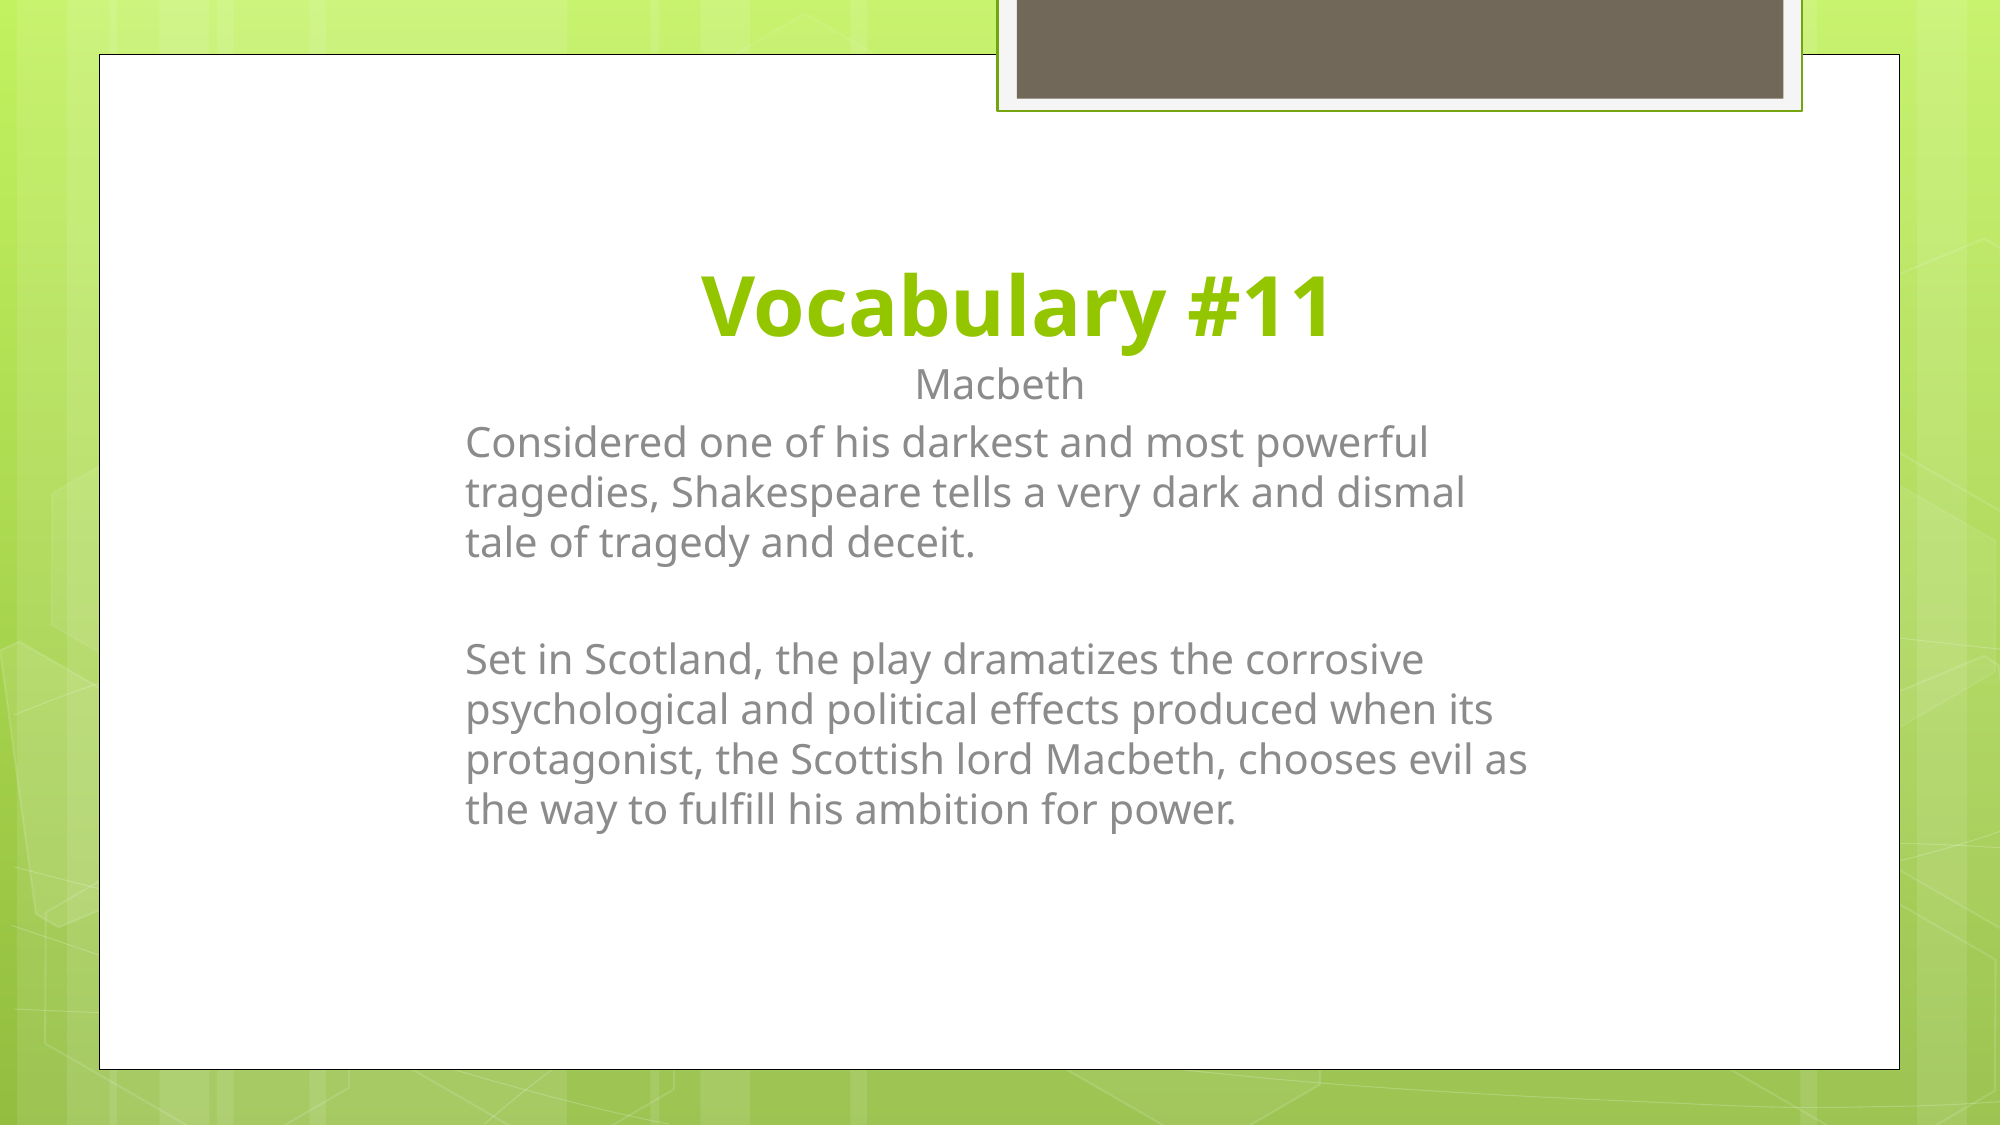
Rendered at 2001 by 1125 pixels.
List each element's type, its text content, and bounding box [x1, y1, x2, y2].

list Macbeth Considered one of his darkest and most powerful tragedies, Shakespeare tells a very dark and dismal tale of tragedy and deceit. Set in Scotland, the play dramatizes the corrosive psychological and political effects produced when its protagonist, the Scottish lord Macbeth, chooses evil as the way to fulfill his ambition for power. [450, 350, 1550, 1013]
title Vocabulary #11 [474, 137, 1564, 361]
